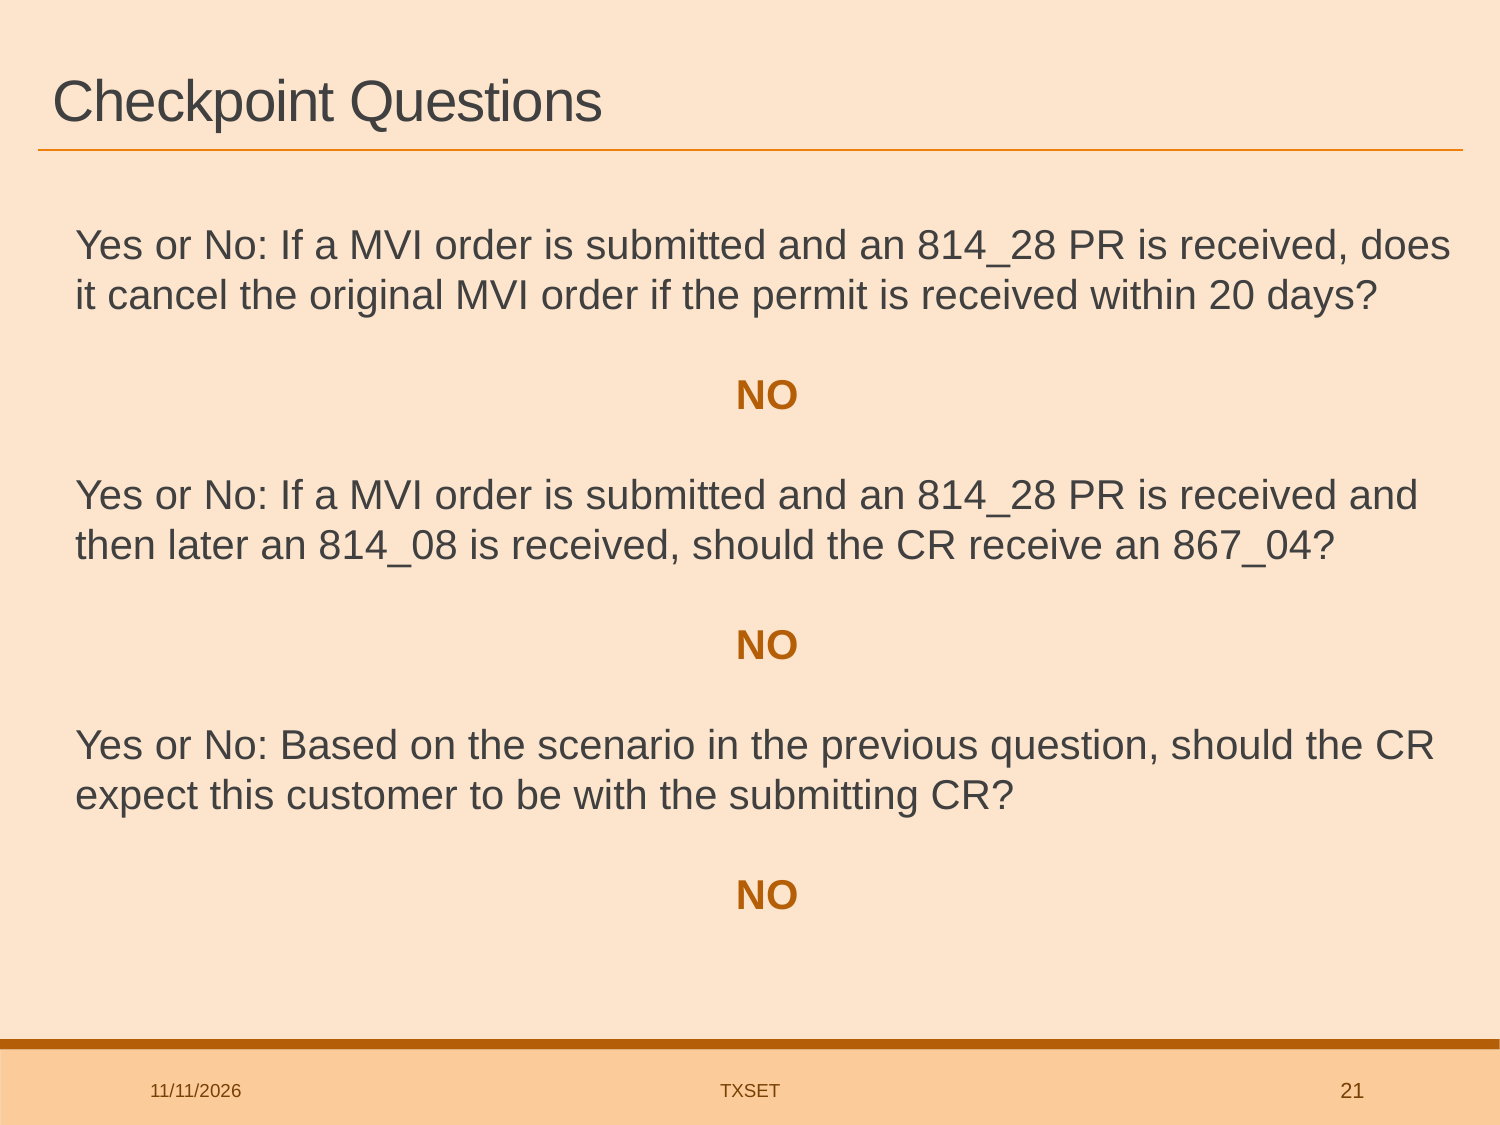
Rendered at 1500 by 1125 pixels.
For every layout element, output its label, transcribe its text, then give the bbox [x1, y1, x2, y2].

title Checkpoint Questions [37, 37, 1275, 141]
text_box Yes or No: If a MVI order is submitted and an 814_28 PR is received, does it cancel the original MVI order if the permit is received within 20 days? NO Yes or No: If a MVI order is submitted and an 814_28 PR is received and then later an 814_08 is received, should the CR receive an 867_04? NO Yes or No: Based on the scenario in the previous question, should the CR expect this customer to be with the submitting CR? NO [74, 210, 1460, 1014]
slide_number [135, 1059, 440, 1120]
footer TxSET [453, 1059, 1047, 1120]
slide_number 21 [1218, 1059, 1380, 1120]
